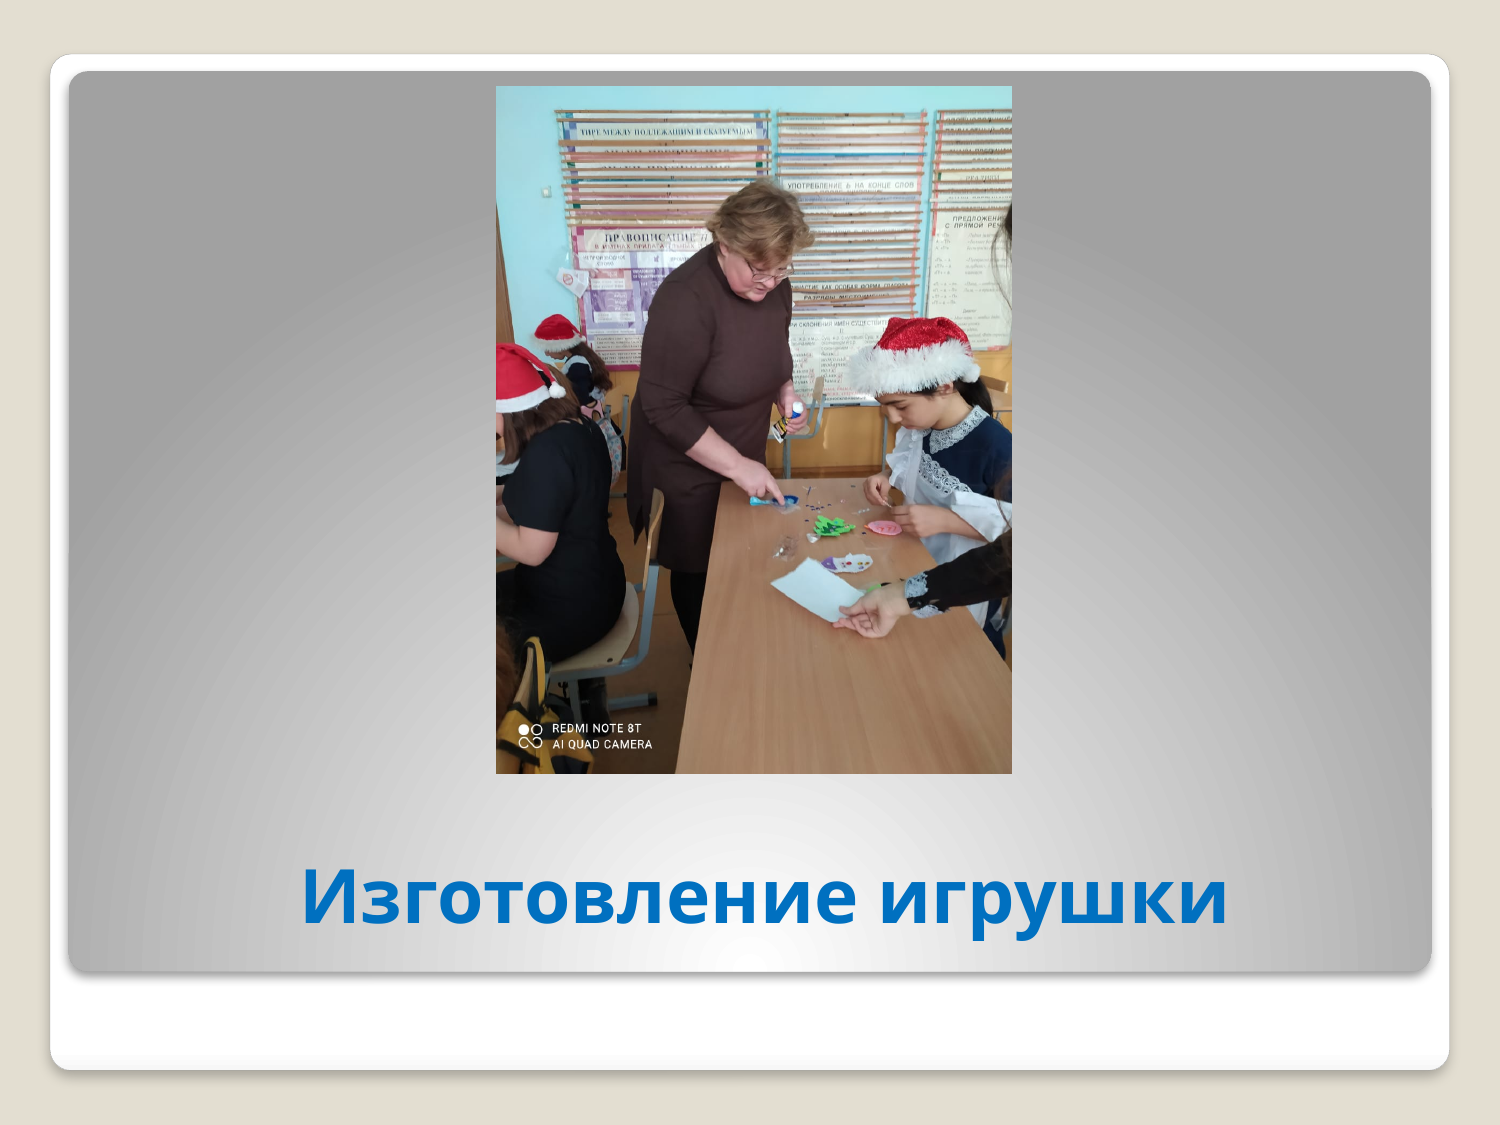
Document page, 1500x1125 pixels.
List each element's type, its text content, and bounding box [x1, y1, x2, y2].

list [495, 86, 1012, 775]
title Изготовление игрушки [93, 773, 1437, 946]
